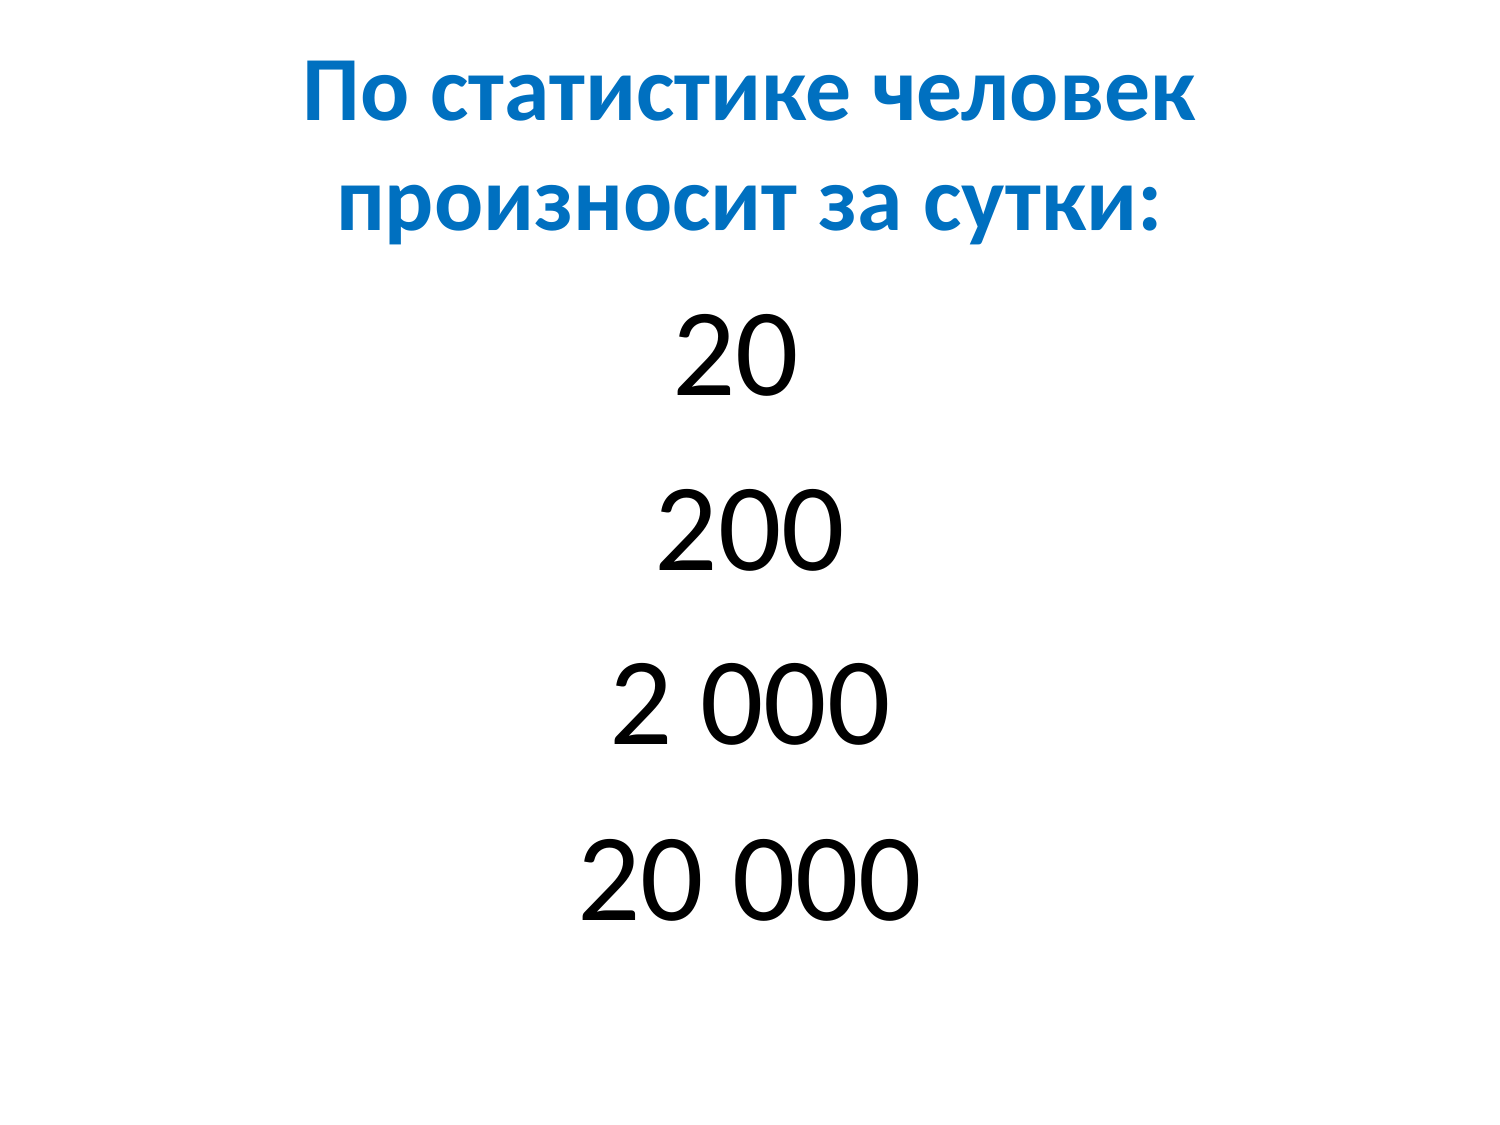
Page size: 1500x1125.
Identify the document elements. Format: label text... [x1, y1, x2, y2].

list 20 200 2 000 20 000 [75, 262, 1425, 1005]
title По статистике человек произносит за сутки: [75, 45, 1425, 233]
